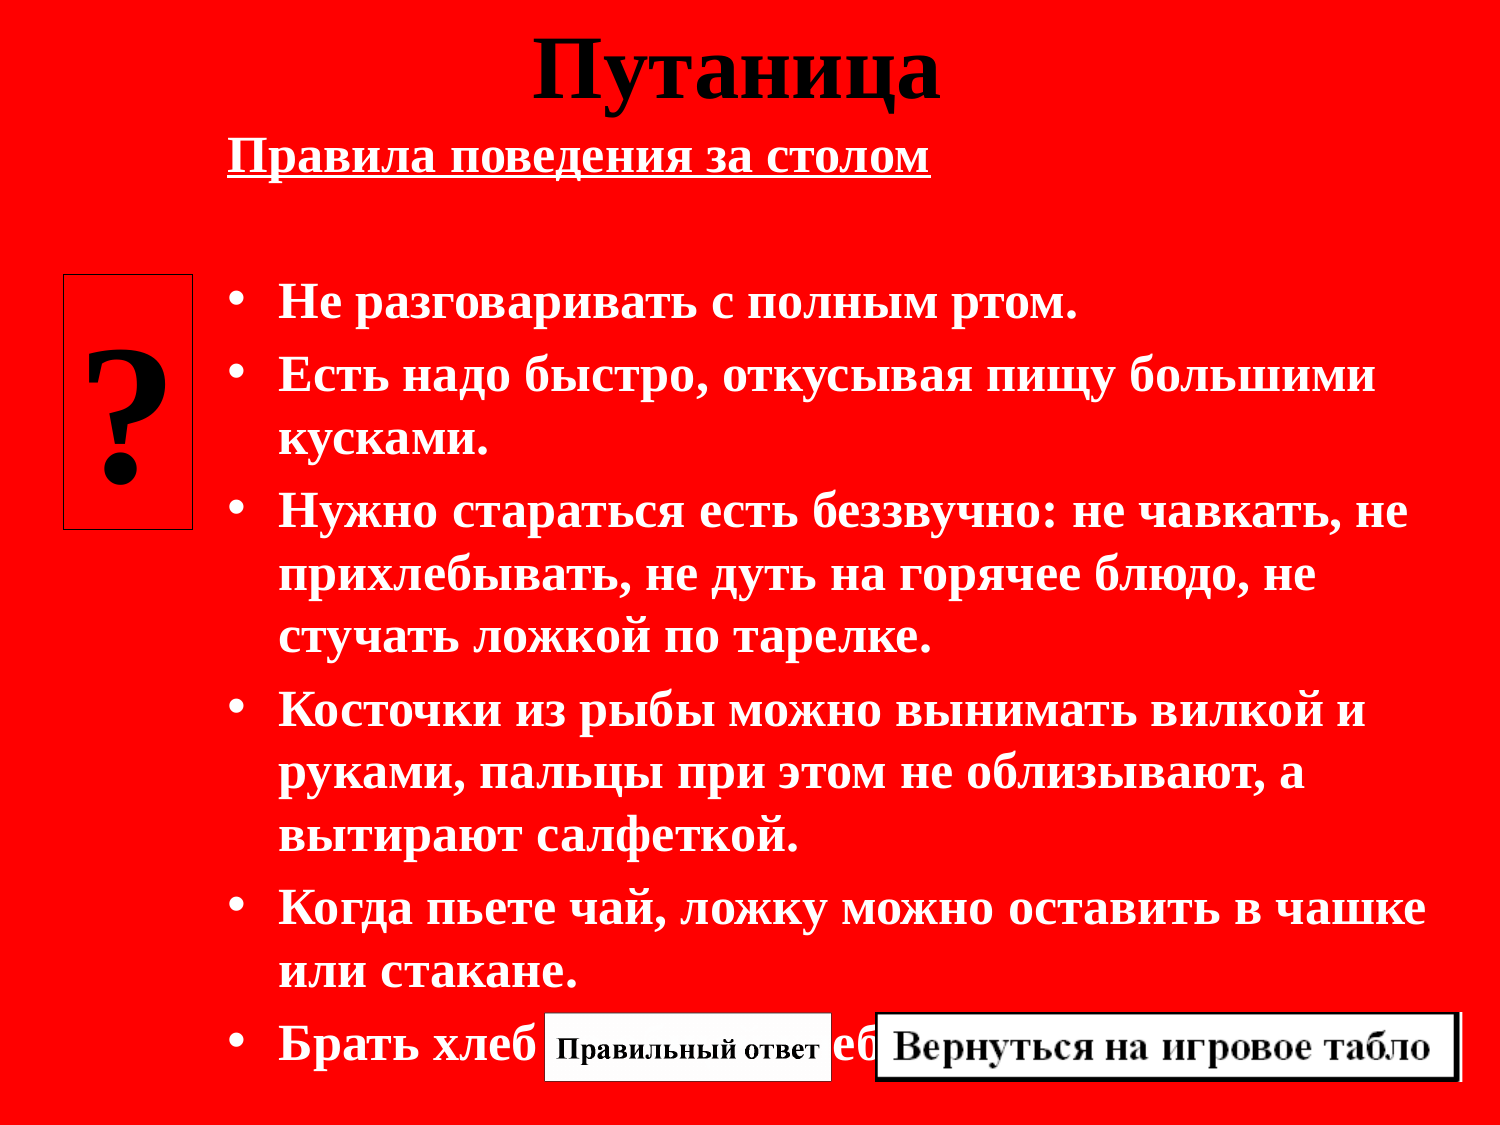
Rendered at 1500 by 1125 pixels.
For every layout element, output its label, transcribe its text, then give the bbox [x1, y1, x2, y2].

picture [874, 1012, 1463, 1082]
picture [537, 1012, 838, 1083]
title Путаница [62, 0, 1413, 125]
list Правила поведения за столом Не разговаривать с полным ртом. Есть надо быстро, откусывая пищу большими кусками. Нужно стараться есть беззвучно: не чавкать, не прихлебывать, не дуть на горячее блюдо, не стучать ложкой по тарелке. Косточки из рыбы можно вынимать вилкой и руками, пальцы при этом не облизывают, а вытирают салфеткой. Когда пьете чай, ложку можно оставить в чашке или стакане. Брать хлеб из общей хлебницы нужно руками. [212, 112, 1500, 1088]
text_box ? [63, 274, 193, 530]
